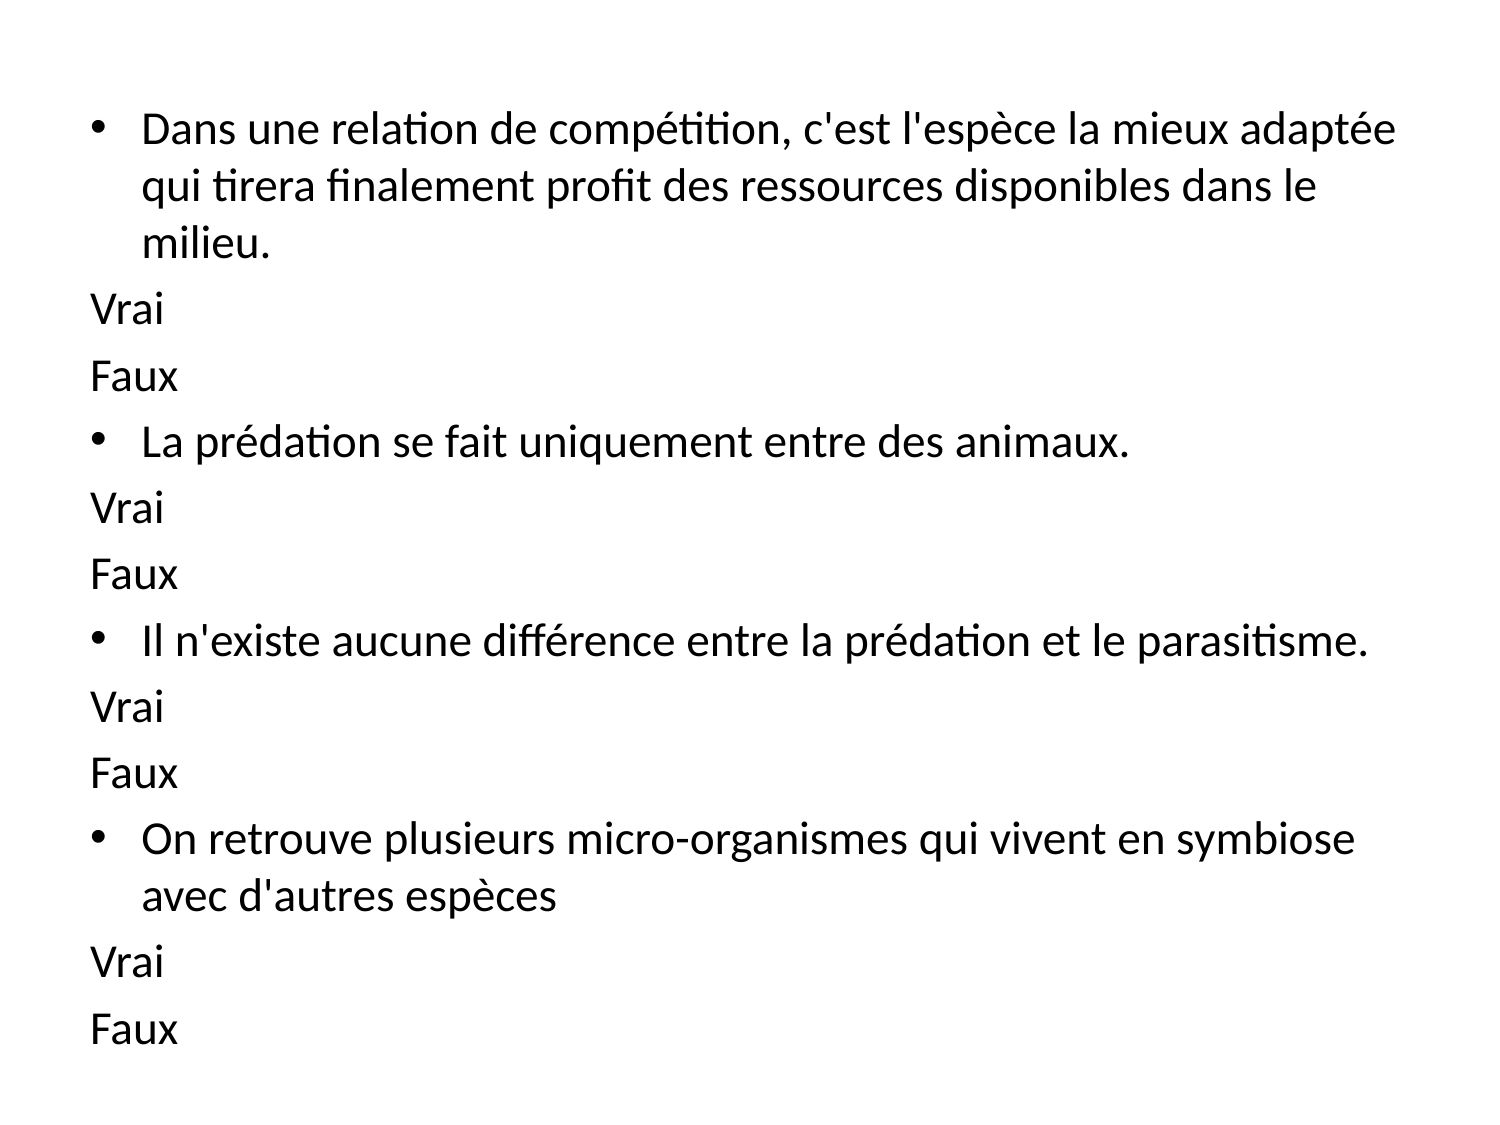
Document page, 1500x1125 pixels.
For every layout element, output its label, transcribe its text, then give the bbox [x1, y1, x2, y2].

list Dans une relation de compétition, c'est l'espèce la mieux adaptée qui tirera finalement profit des ressources disponibles dans le milieu. Vrai Faux La prédation se fait uniquement entre des animaux. Vrai Faux Il n'existe aucune différence entre la prédation et le parasitisme. Vrai Faux On retrouve plusieurs micro-organismes qui vivent en symbiose avec d'autres espèces Vrai Faux [75, 90, 1425, 1071]
